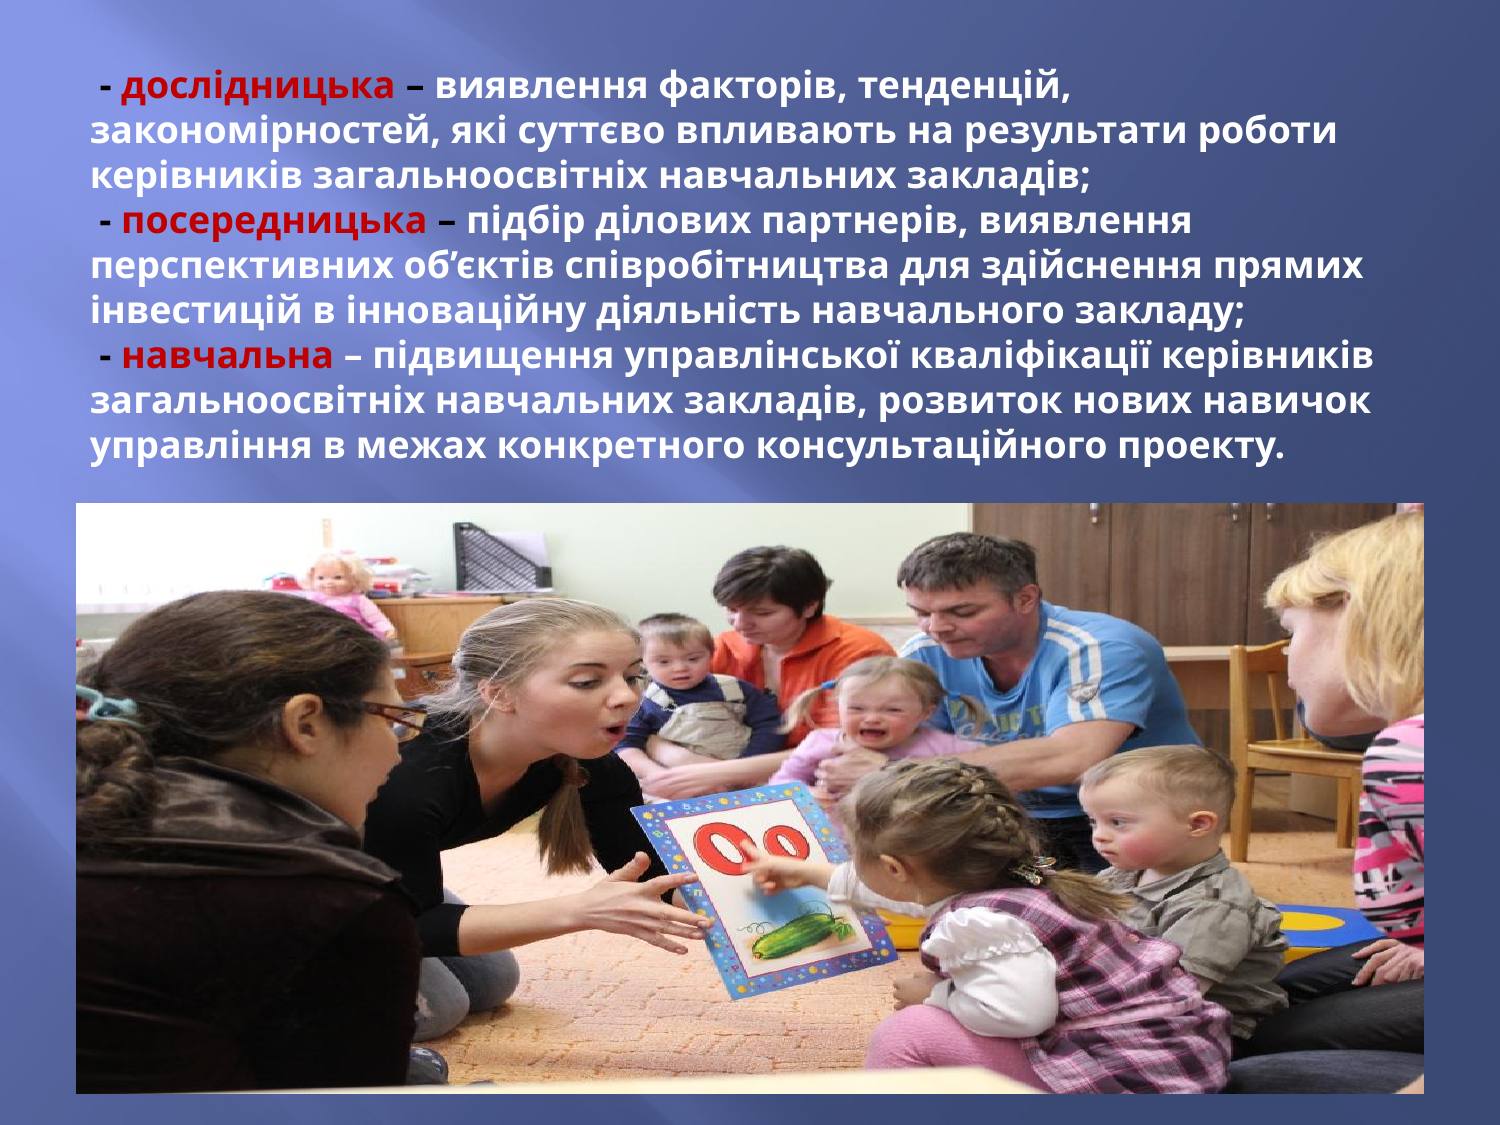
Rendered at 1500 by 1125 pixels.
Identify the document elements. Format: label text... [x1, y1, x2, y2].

title - дослідницька – виявлення факторів, тенденцій, закономірностей, які суттєво впливають на результати роботи керівників загальноосвітніх навчальних закладів; - посередницька – підбір ділових партнерів, виявлення перспективних об’єктів співробітництва для здійснення прямих інвестицій в інноваційну діяльність навчального закладу; - навчальна – підвищення управлінської кваліфікації керівників загальноосвітніх навчальних закладів, розвиток нових навичок управління в межах конкретного консультаційного проекту. [75, 45, 1425, 528]
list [76, 503, 1424, 1095]
